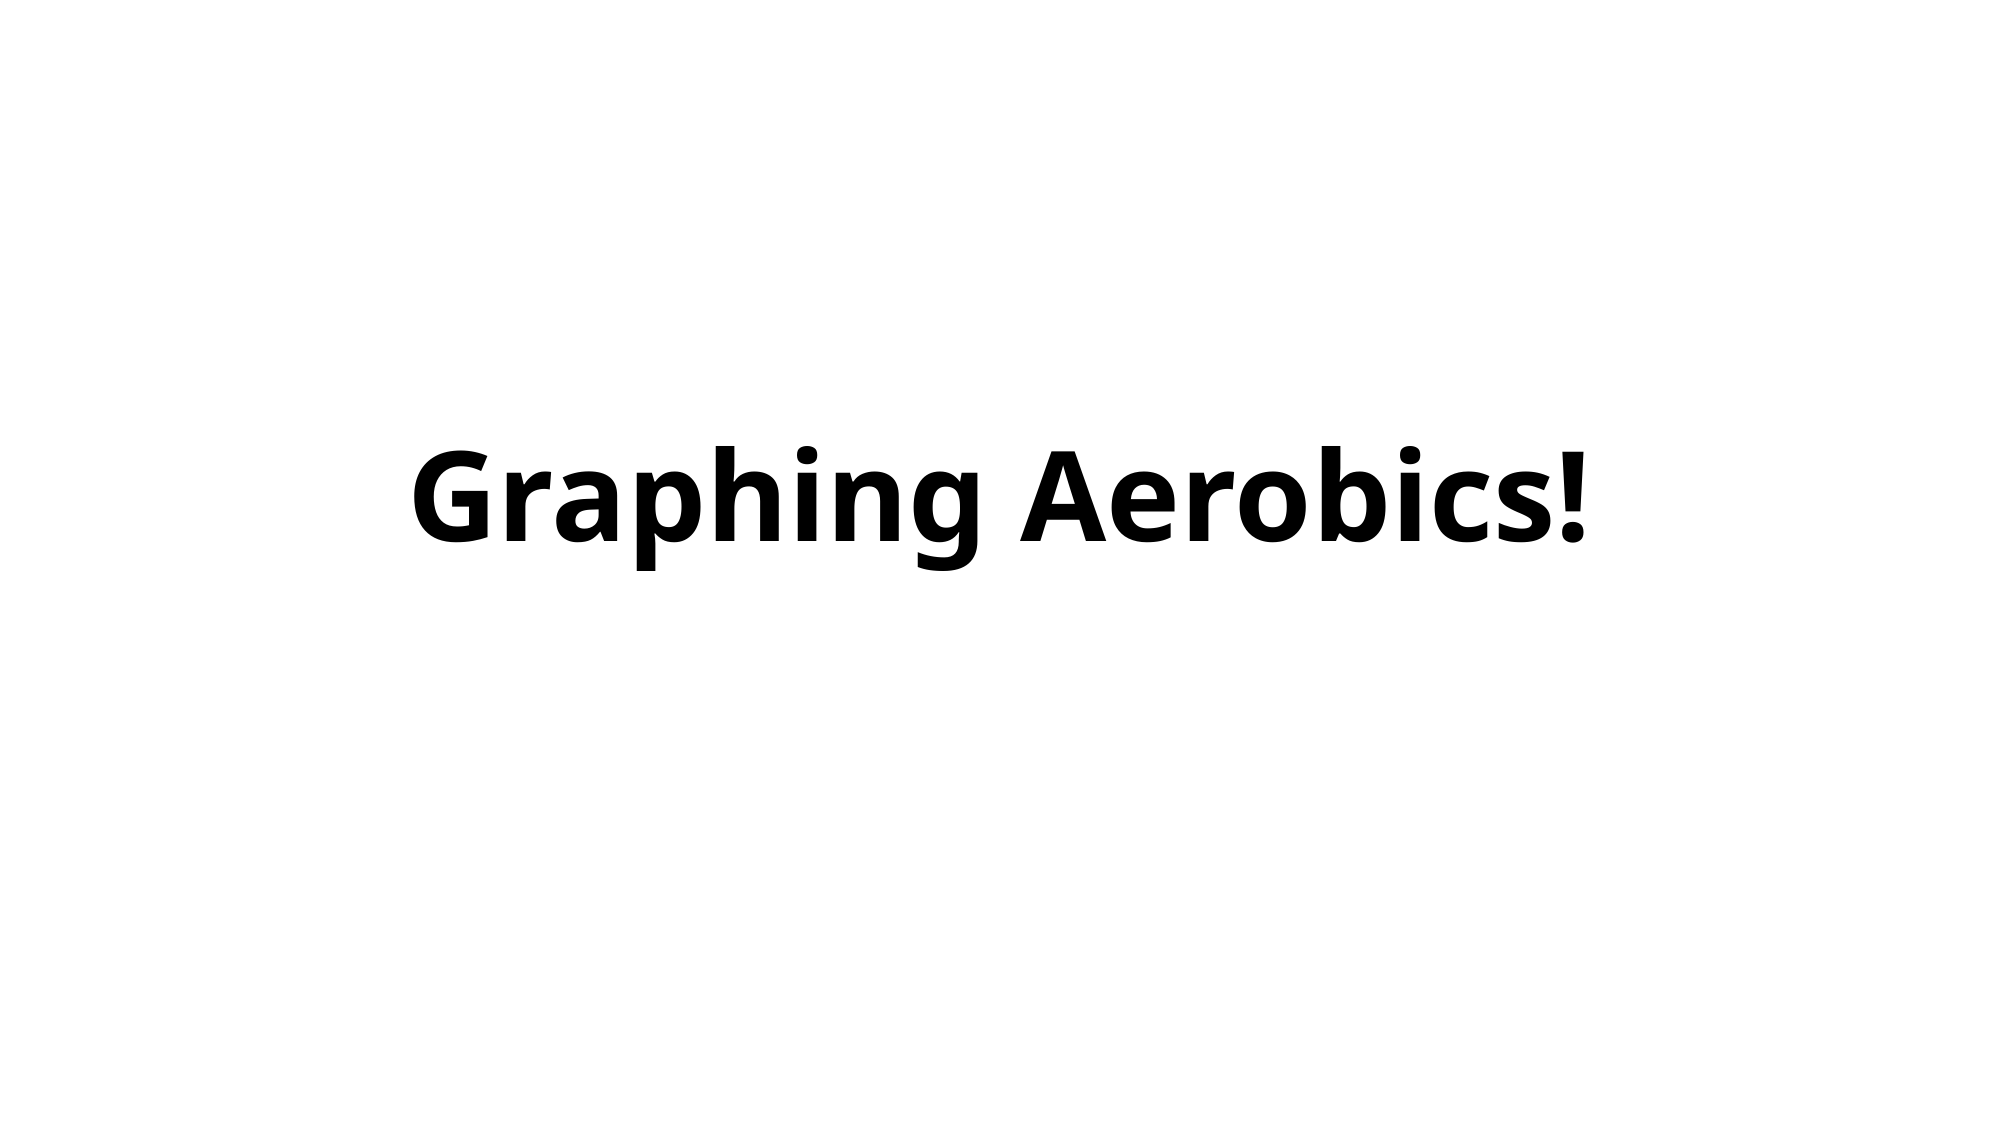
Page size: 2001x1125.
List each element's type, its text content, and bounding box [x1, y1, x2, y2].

title Graphing Aerobics! [249, 184, 1750, 576]
